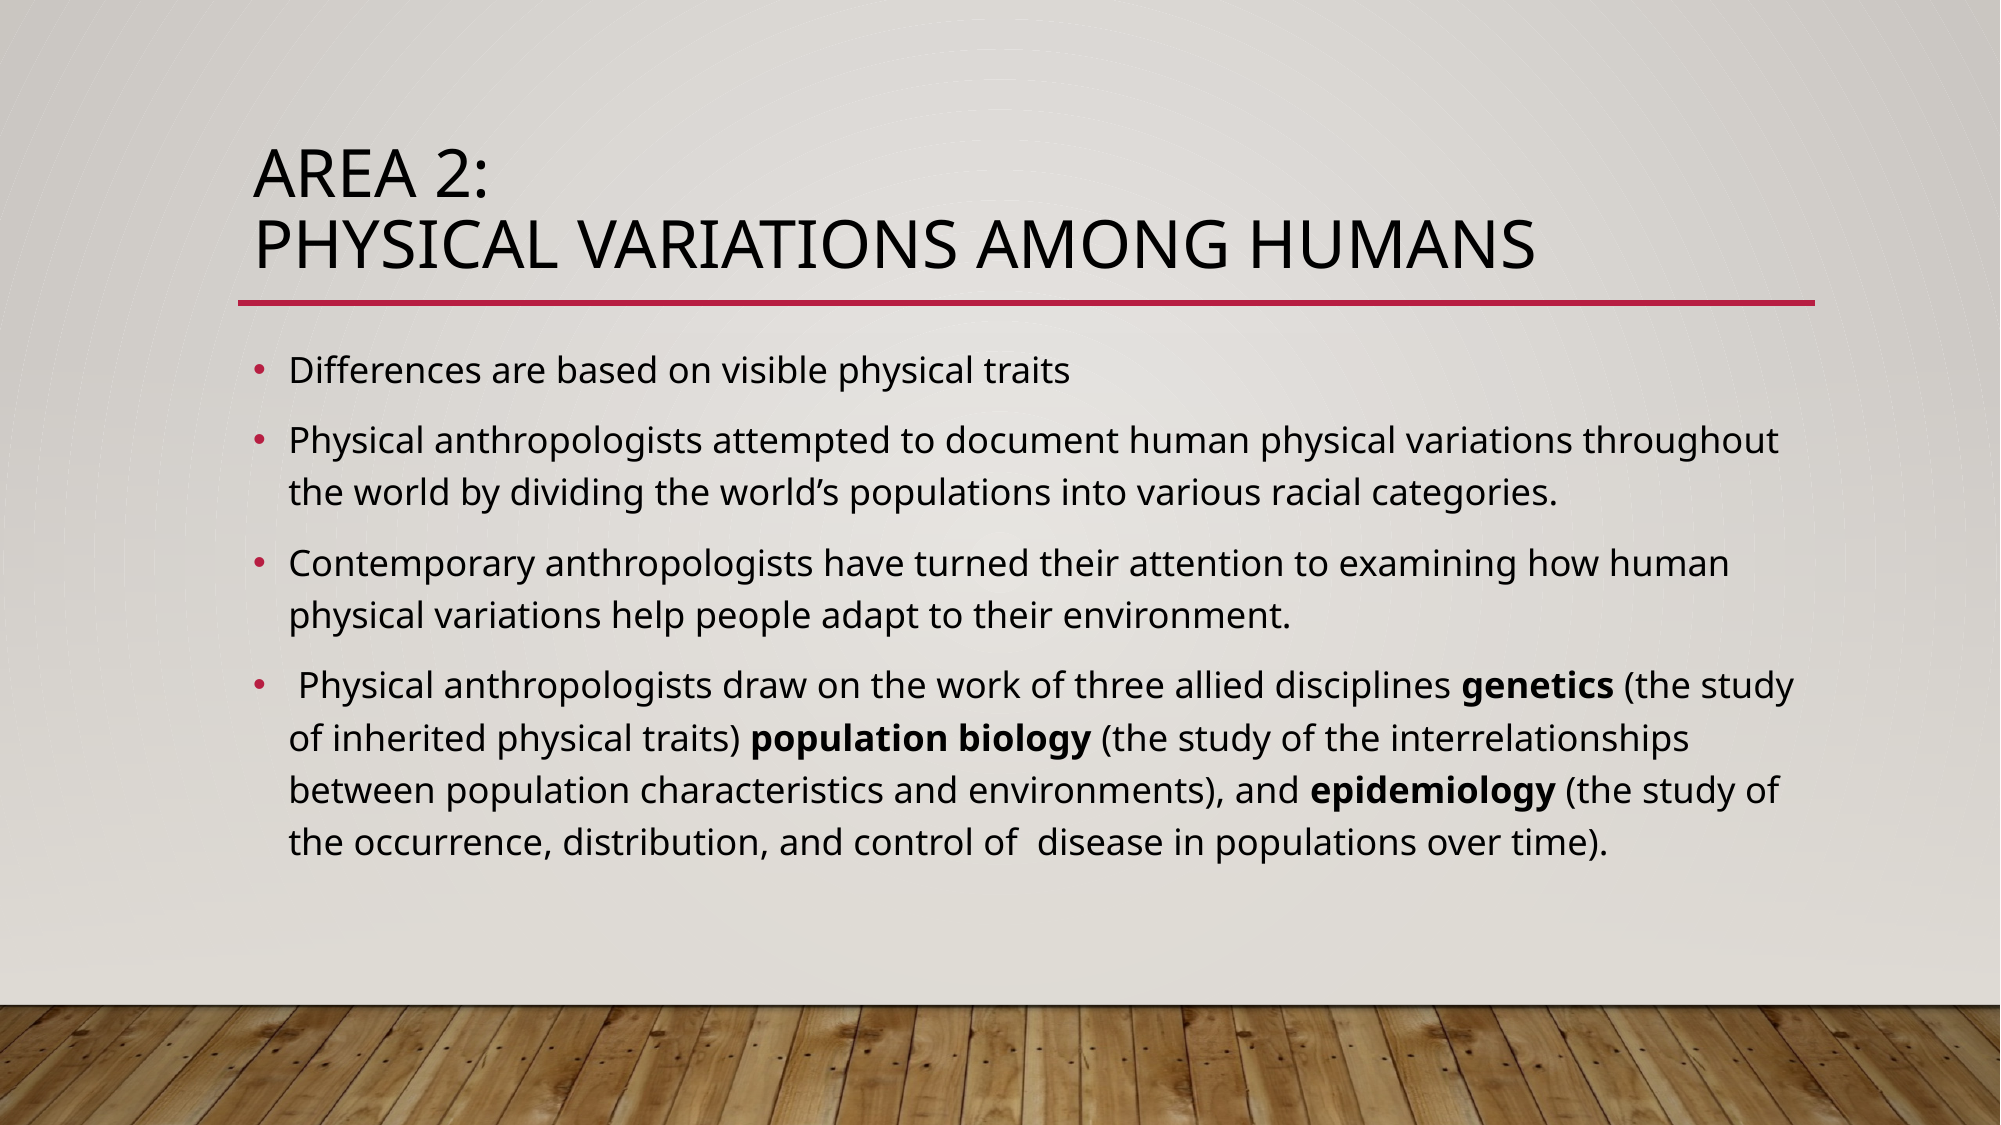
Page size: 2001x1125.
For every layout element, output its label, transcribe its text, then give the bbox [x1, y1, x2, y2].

list Differences are based on visible physical traits Physical anthropologists attempted to document human physical variations throughout the world by dividing the world’s populations into various racial categories. Contemporary anthropologists have turned their attention to examining how human physical variations help people adapt to their environment. Physical anthropologists draw on the work of three allied disciplines genetics (the study of inherited physical traits) population biology (the study of the interrelationships between population characteristics and environments), and epidemiology (the study of the occurrence, distribution, and control of disease in populations over time). [238, 330, 1814, 897]
title Area 2: Physical Variations Among Humans [238, 131, 1814, 305]
picture [0, 1005, 2000, 1125]
